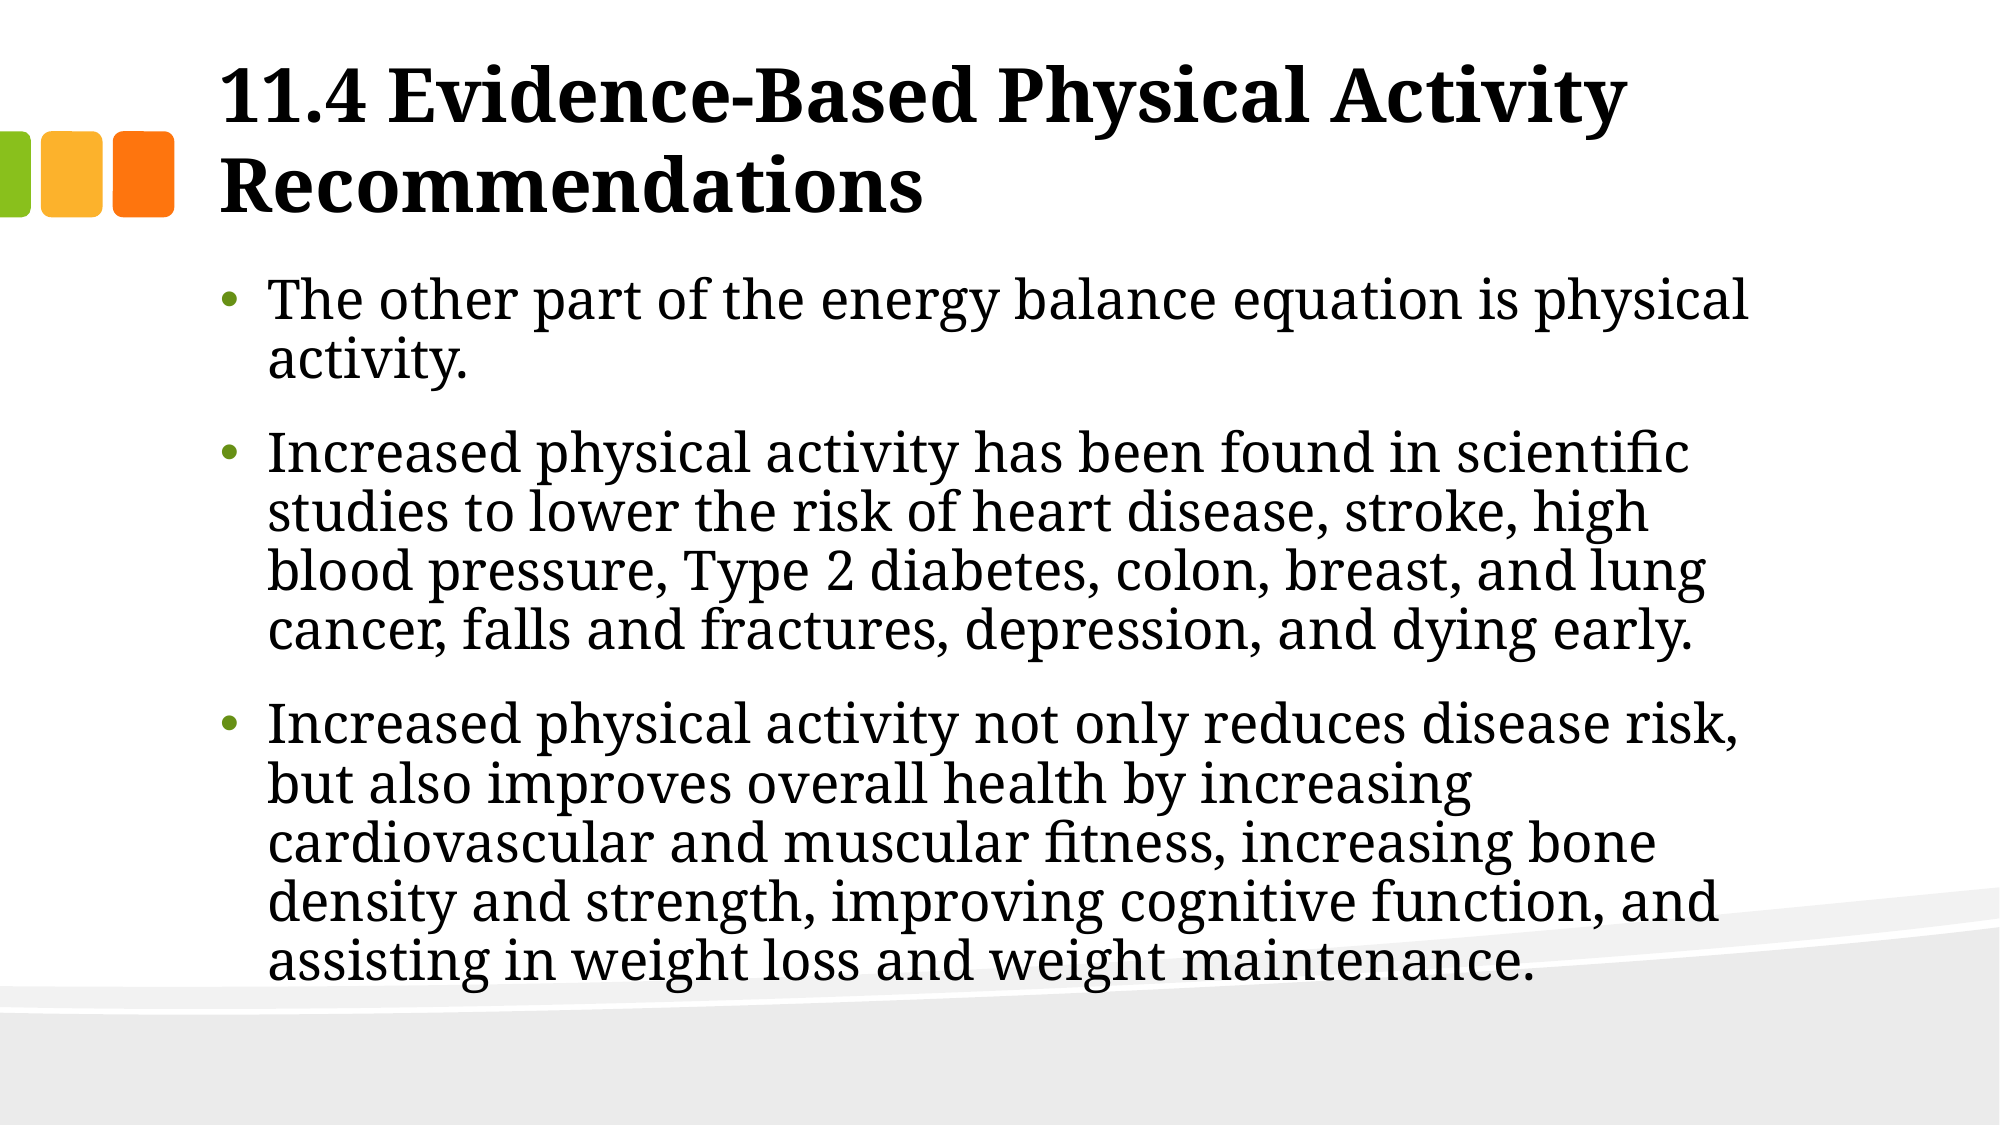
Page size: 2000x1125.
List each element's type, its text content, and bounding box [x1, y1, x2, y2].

list The other part of the energy balance equation is physical activity. Increased physical activity has been found in scientific studies to lower the risk of heart disease, stroke, high blood pressure, Type 2 diabetes, colon, breast, and lung cancer, falls and fractures, depression, and dying early. Increased physical activity not only reduces disease risk, but also improves overall health by increasing cardiovascular and muscular fitness, increasing bone density and strength, improving cognitive function, and assisting in weight loss and weight maintenance. [199, 262, 1800, 1013]
title 11.4 Evidence-Based Physical Activity Recommendations [199, 24, 1800, 238]
